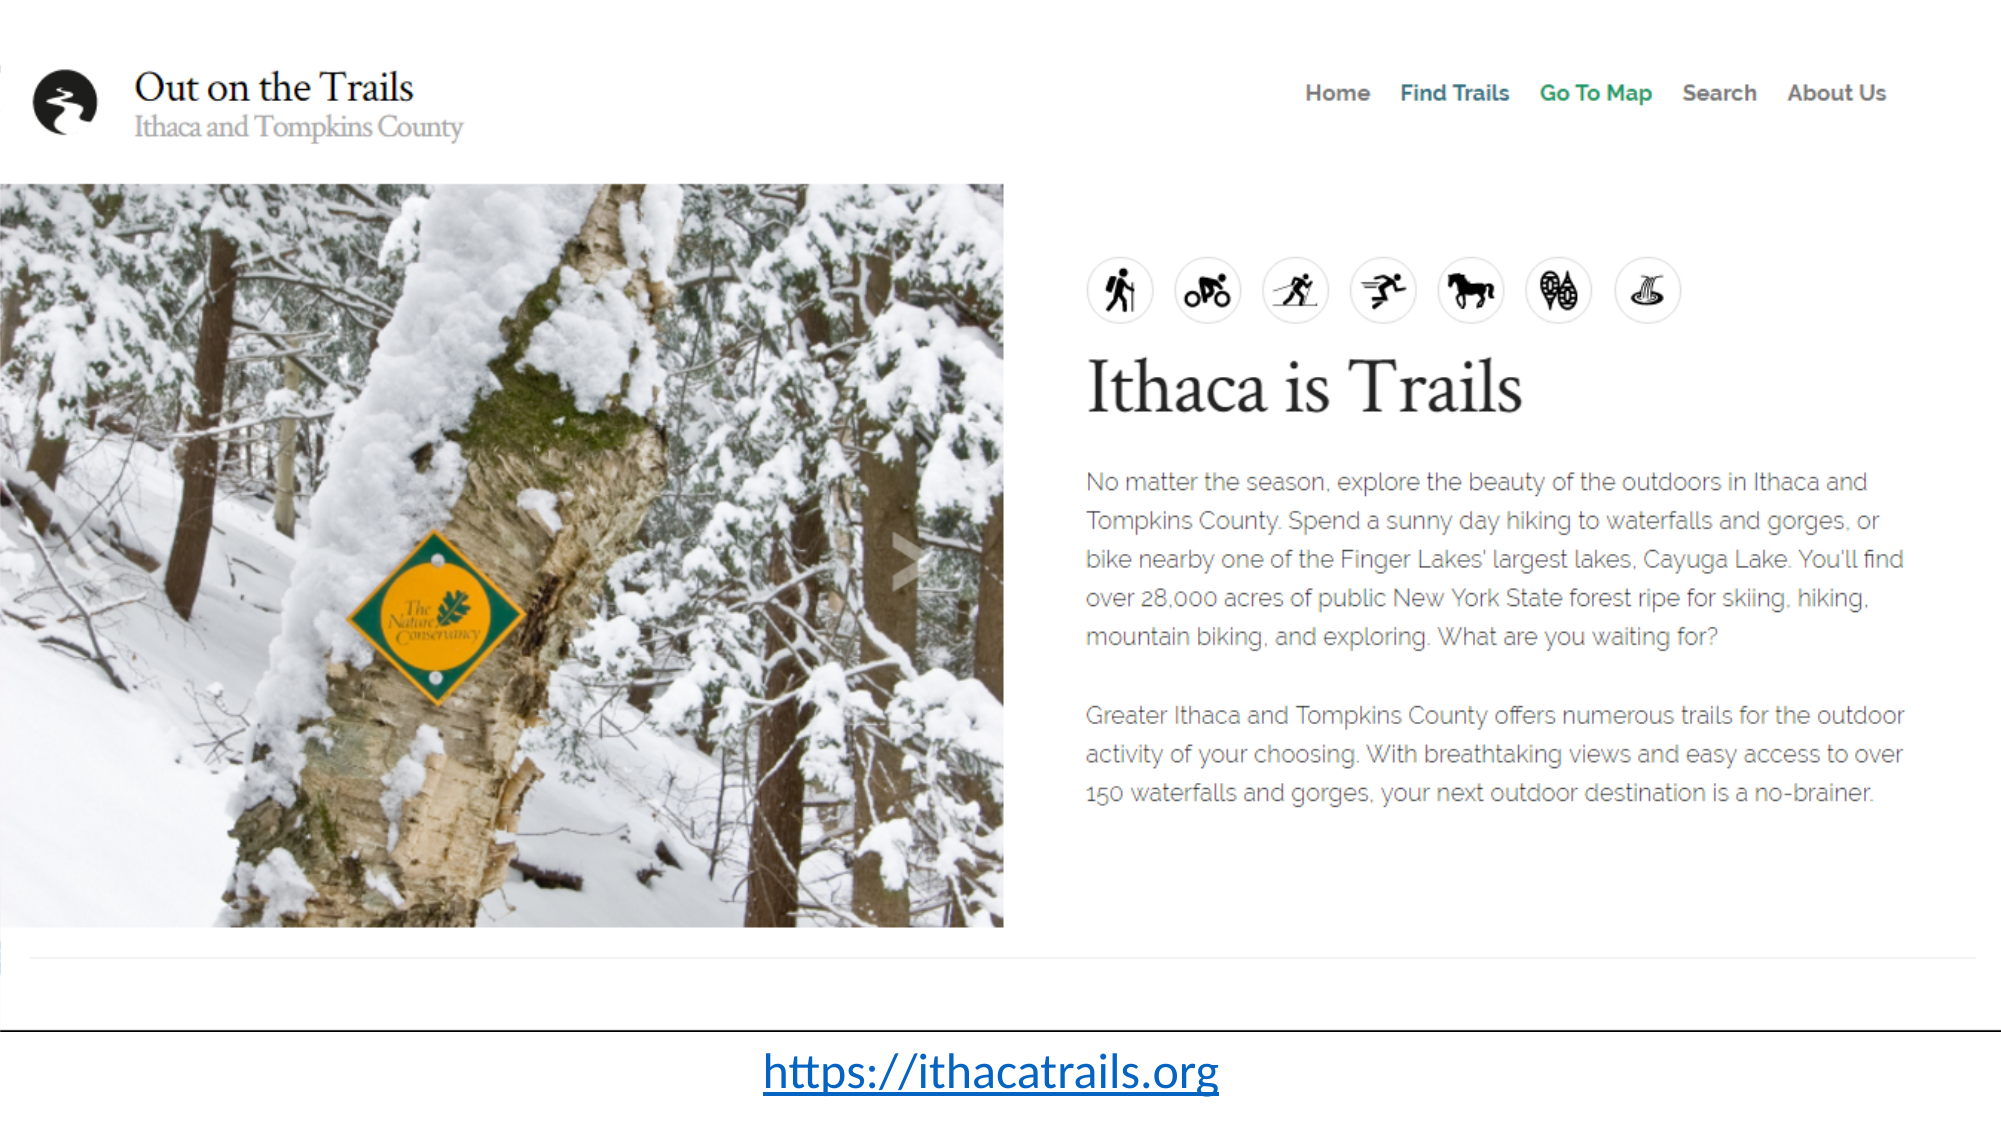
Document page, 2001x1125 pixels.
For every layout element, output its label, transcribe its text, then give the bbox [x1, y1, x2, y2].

text_box https://ithacatrails.org [747, 1032, 1235, 1107]
picture [0, 28, 2001, 1032]
